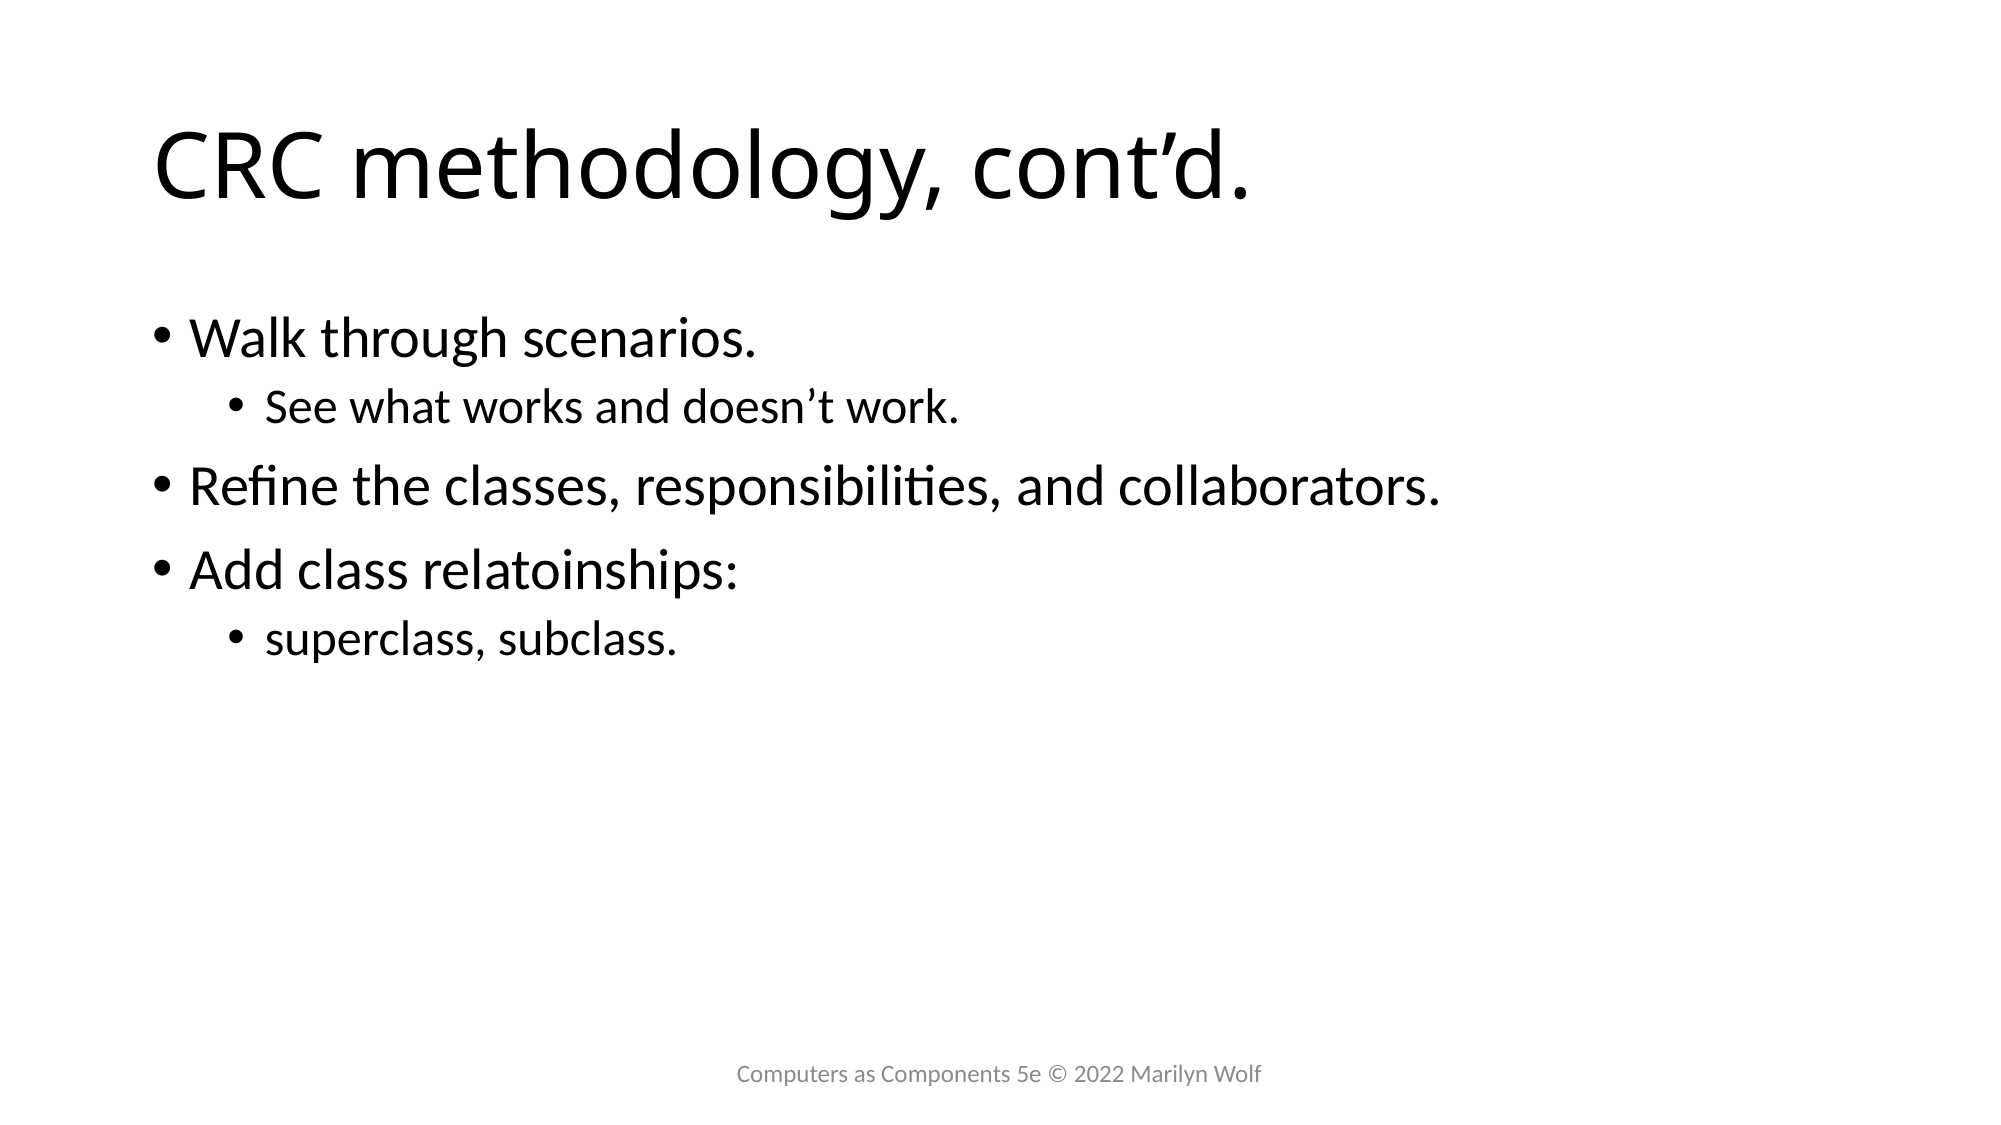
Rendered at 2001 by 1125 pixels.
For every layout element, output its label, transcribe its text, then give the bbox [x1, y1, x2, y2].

title CRC methodology, cont’d. [137, 59, 1863, 278]
footer Computers as Components 5e © 2022 Marilyn Wolf [662, 1042, 1338, 1103]
list Walk through scenarios. See what works and doesn’t work. Refine the classes, responsibilities, and collaborators. Add class relatoinships: superclass, subclass. [137, 299, 1863, 1014]
